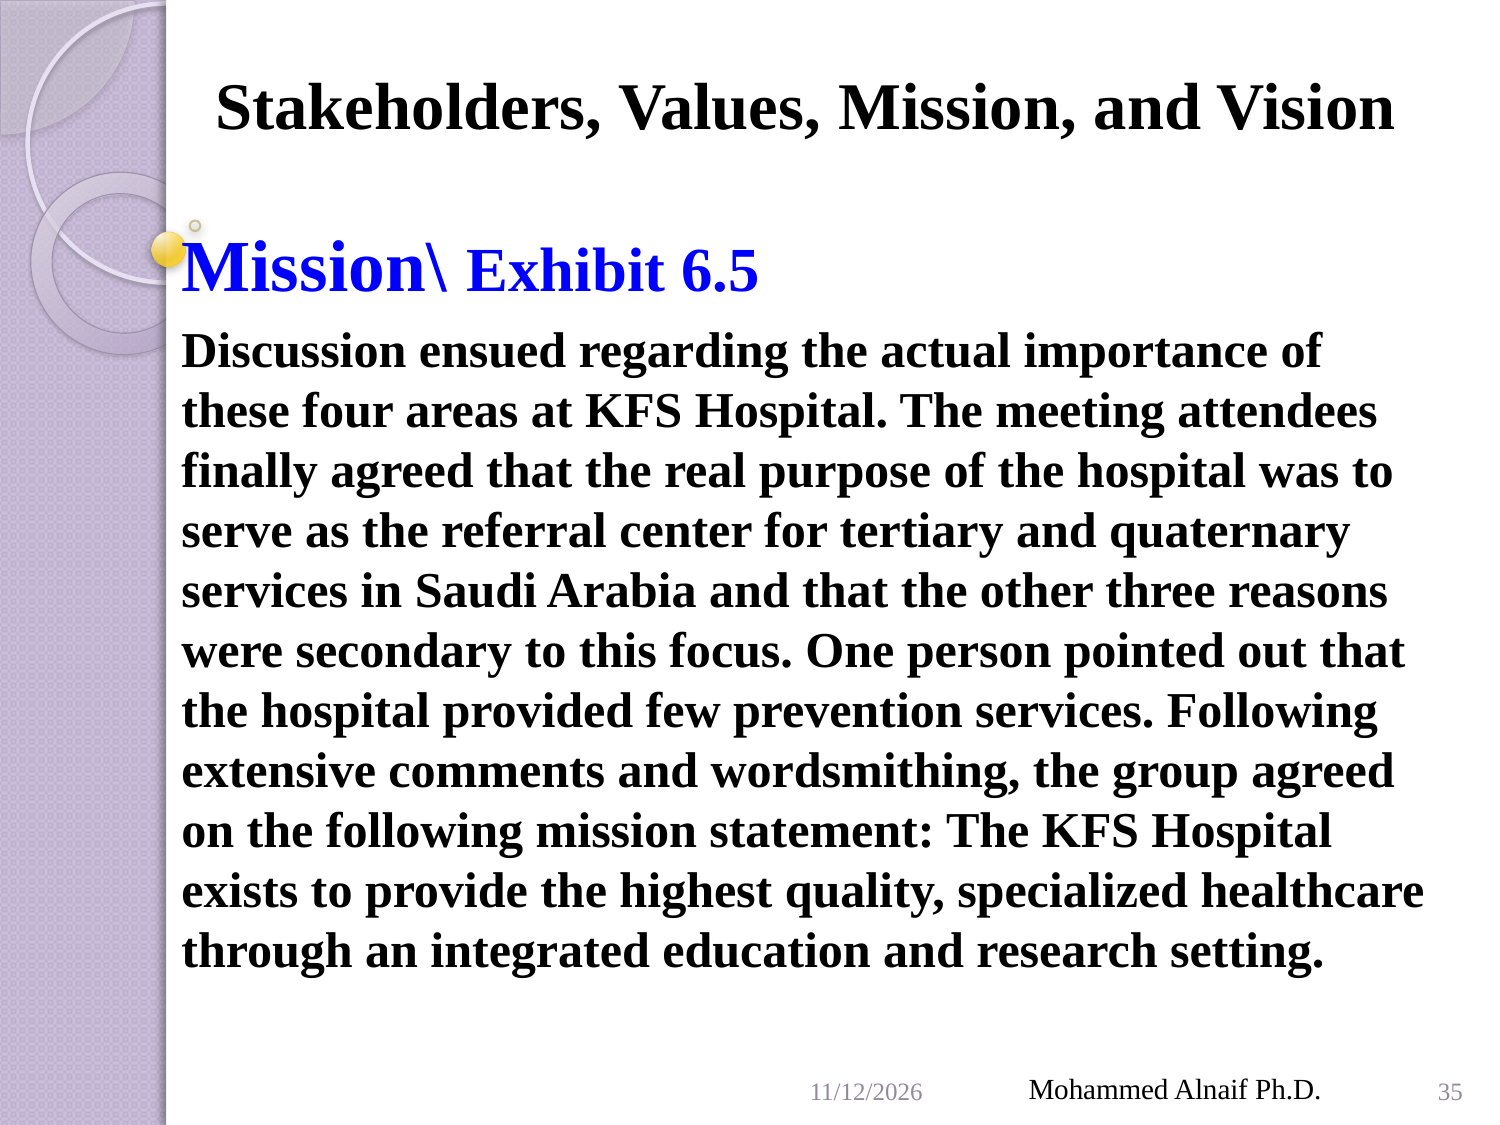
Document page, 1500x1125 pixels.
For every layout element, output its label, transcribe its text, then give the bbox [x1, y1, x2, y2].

slide_number 35 [1413, 1034, 1488, 1113]
subtitle Mission\ Exhibit 6.5 Discussion ensued regarding the actual importance of these four areas at KFS Hospital. The meeting attendees finally agreed that the real purpose of the hospital was to serve as the referral center for tertiary and quaternary services in Saudi Arabia and that the other three reasons were secondary to this focus. One person pointed out that the hospital provided few prevention services. Following extensive comments and wordsmithing, the group agreed on the following mission statement: The KFS Hospital exists to provide the highest quality, specialized healthcare through an integrated education and research setting. [162, 212, 1450, 1038]
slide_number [587, 1038, 937, 1113]
title Stakeholders, Values, Mission, and Vision [162, 37, 1450, 150]
footer Mohammed Alnaif Ph.D. [937, 1038, 1413, 1113]
